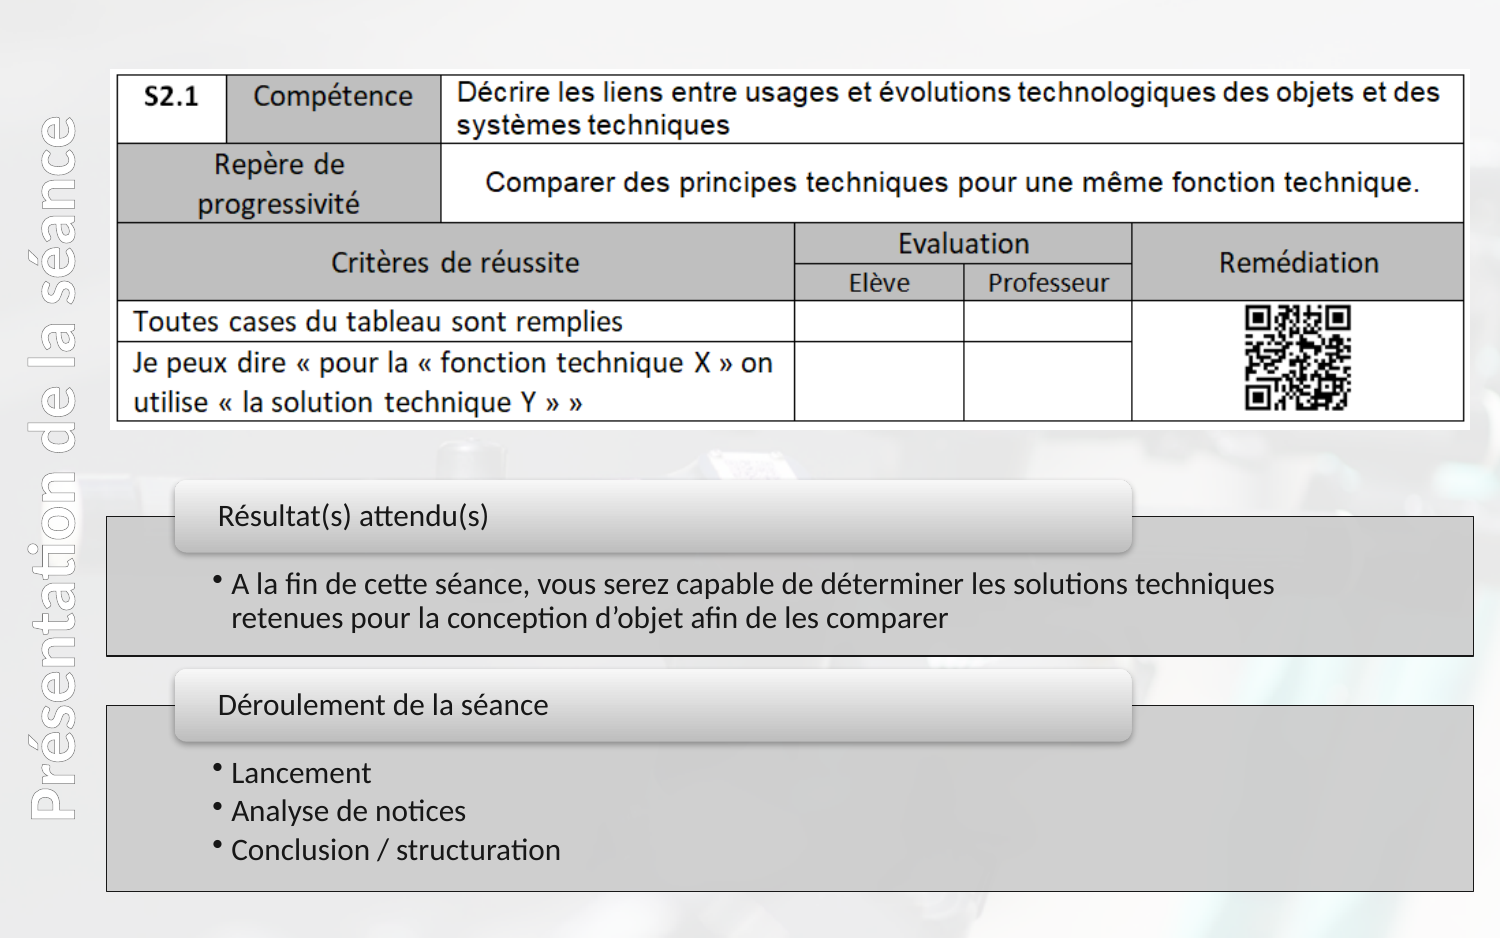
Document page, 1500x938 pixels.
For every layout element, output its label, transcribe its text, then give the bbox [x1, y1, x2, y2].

text_box Présentation de la séance [0, 0, 96, 938]
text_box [106, 473, 1474, 898]
picture [96, 0, 1500, 938]
